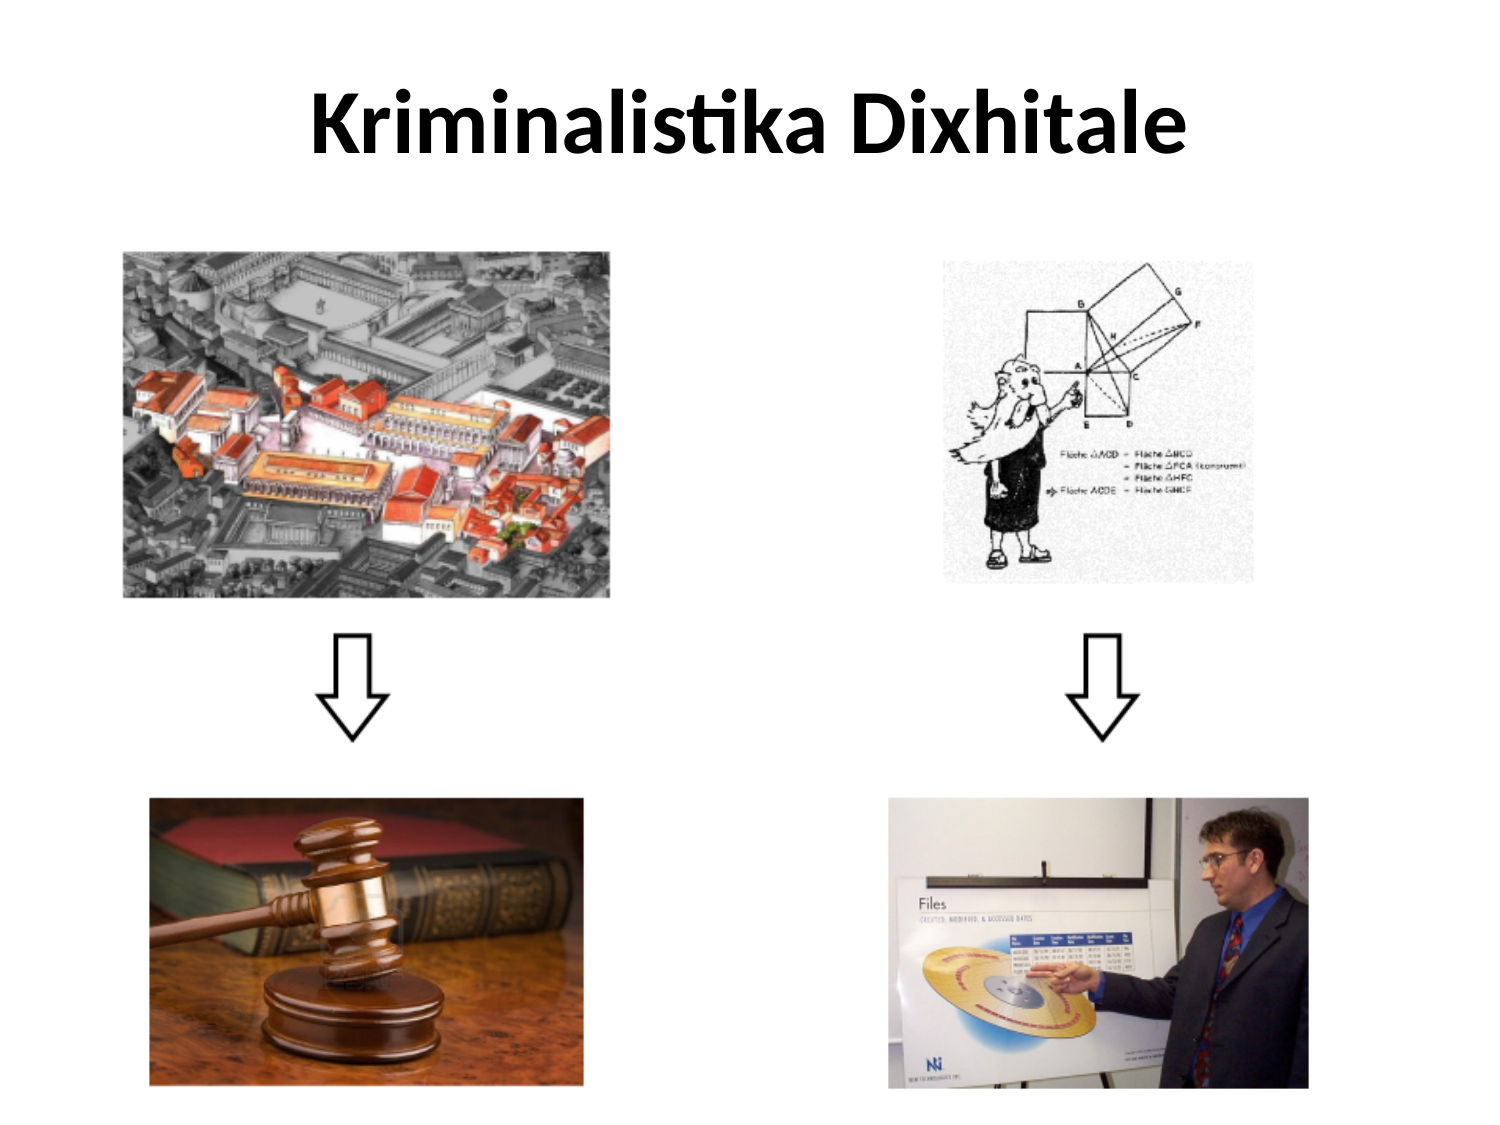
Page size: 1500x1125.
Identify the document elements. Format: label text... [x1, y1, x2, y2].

picture [90, 187, 641, 1110]
title Kriminalistika Dixhitale [75, 45, 1425, 188]
picture [861, 208, 1335, 1114]
